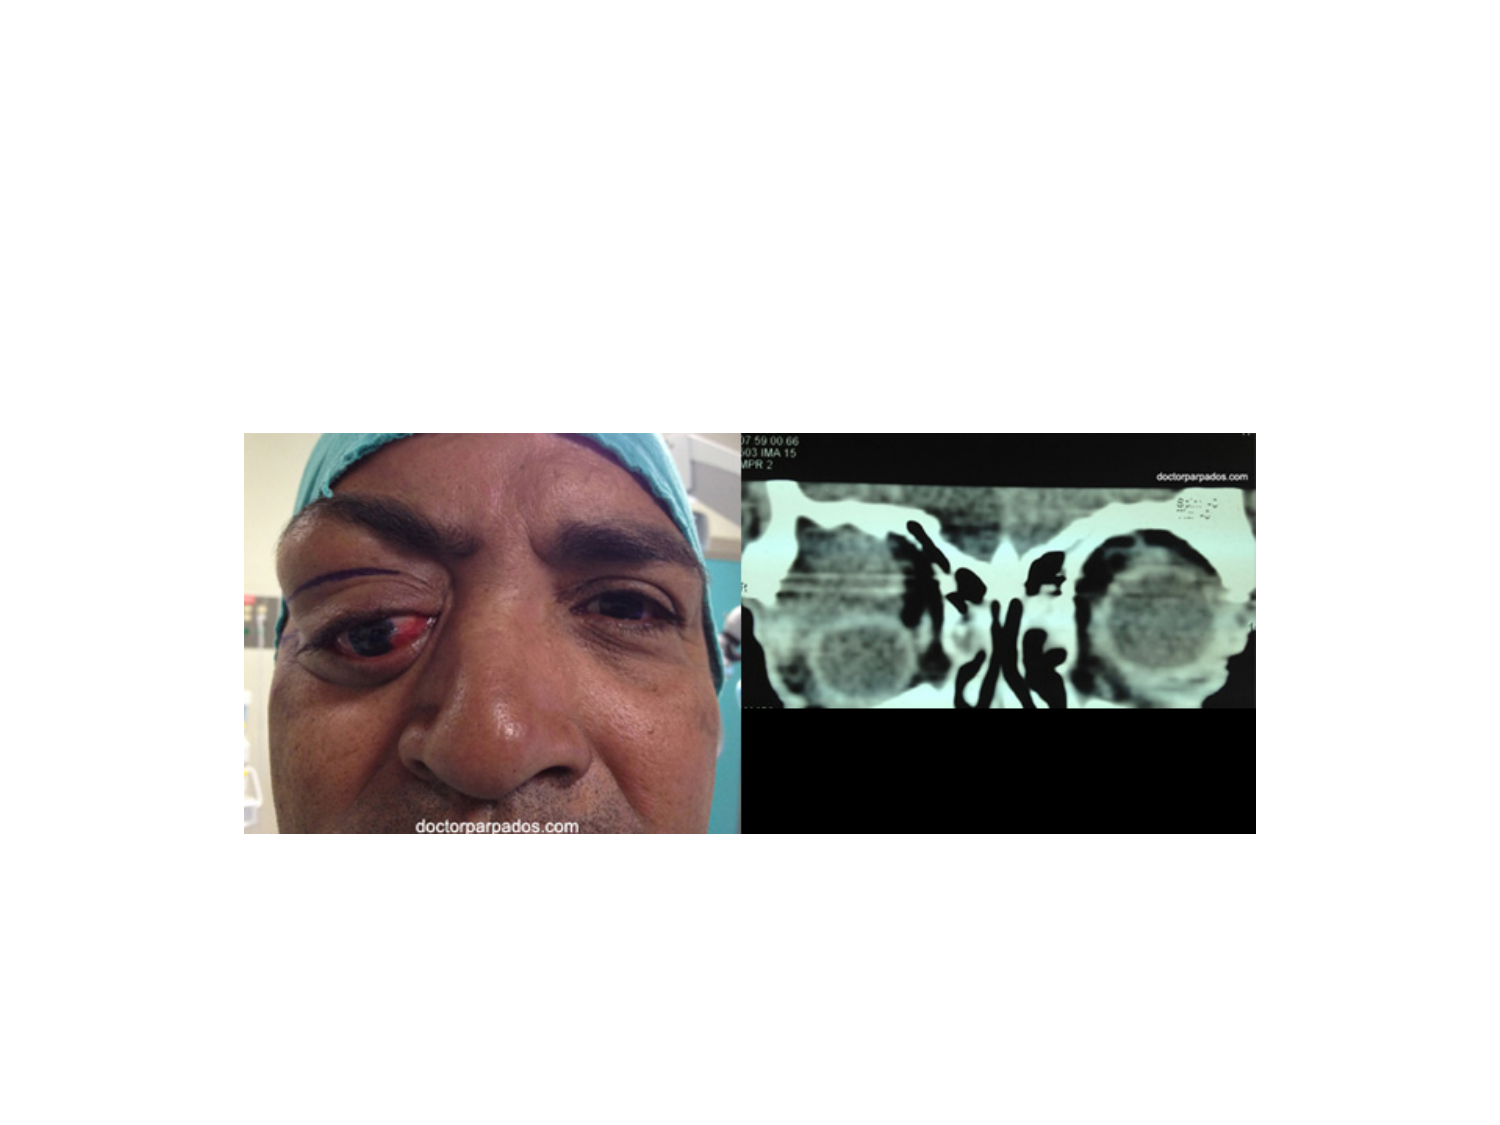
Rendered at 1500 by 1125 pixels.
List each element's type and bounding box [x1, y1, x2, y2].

list [244, 433, 1256, 834]
